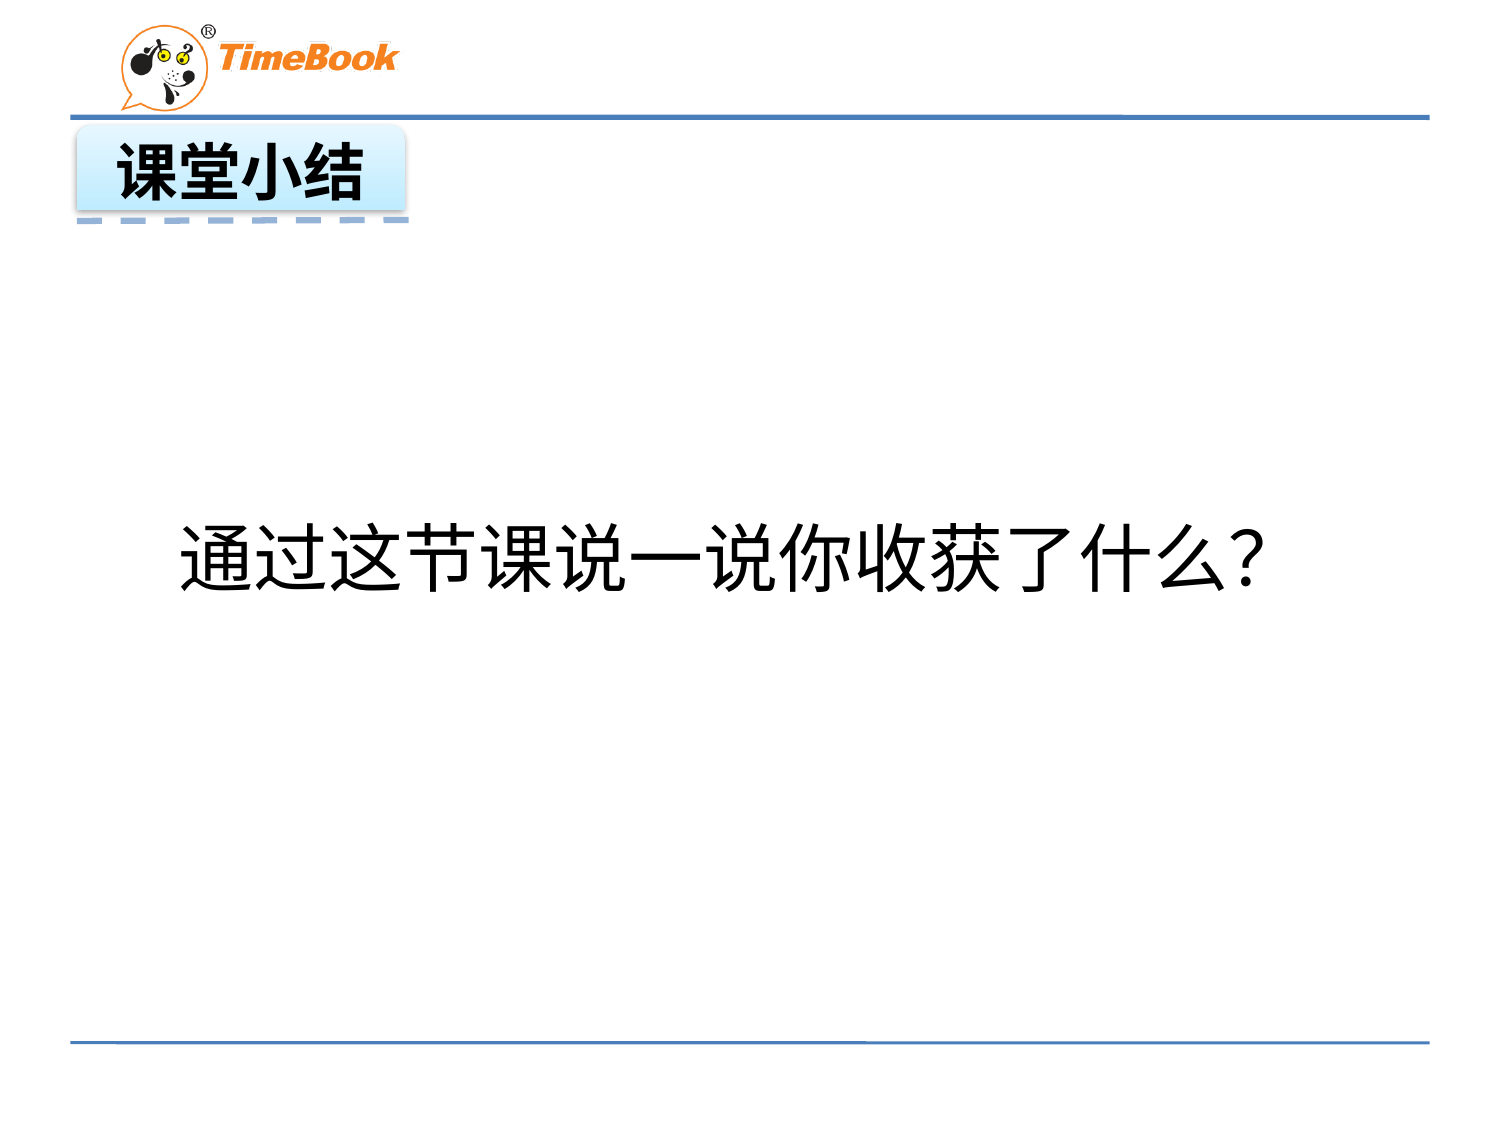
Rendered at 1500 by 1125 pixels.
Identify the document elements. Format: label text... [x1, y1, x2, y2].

text_box 课堂小结 [76, 124, 406, 212]
list 通过这节课说一说你收获了什么？ [164, 503, 1336, 622]
picture [118, 22, 408, 113]
